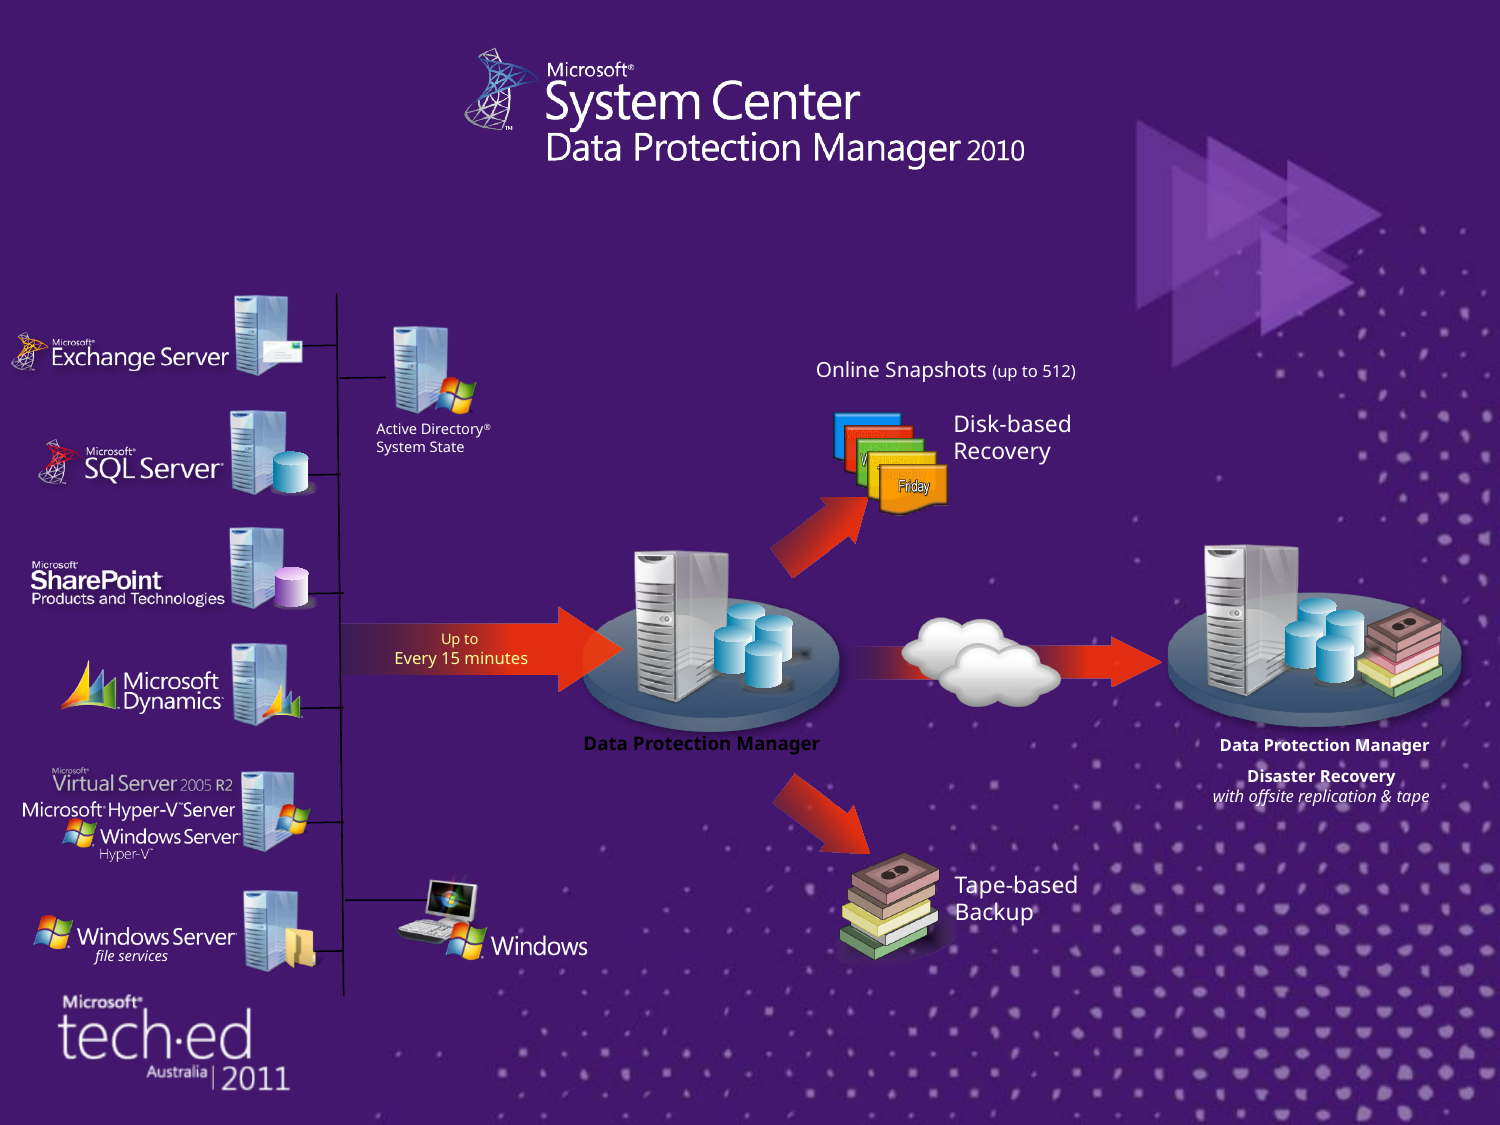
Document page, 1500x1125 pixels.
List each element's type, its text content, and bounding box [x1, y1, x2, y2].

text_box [845, 543, 1500, 814]
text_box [376, 326, 477, 415]
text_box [38, 410, 318, 496]
picture [0, 0, 1500, 1125]
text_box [290, 293, 437, 997]
text_box Active Directory® System State [440, 414, 544, 461]
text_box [60, 643, 306, 727]
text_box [16, 527, 318, 615]
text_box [396, 871, 591, 965]
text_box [23, 767, 311, 862]
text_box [10, 295, 305, 378]
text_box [770, 348, 1093, 549]
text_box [339, 550, 840, 763]
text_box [771, 792, 1100, 964]
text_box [32, 889, 326, 973]
